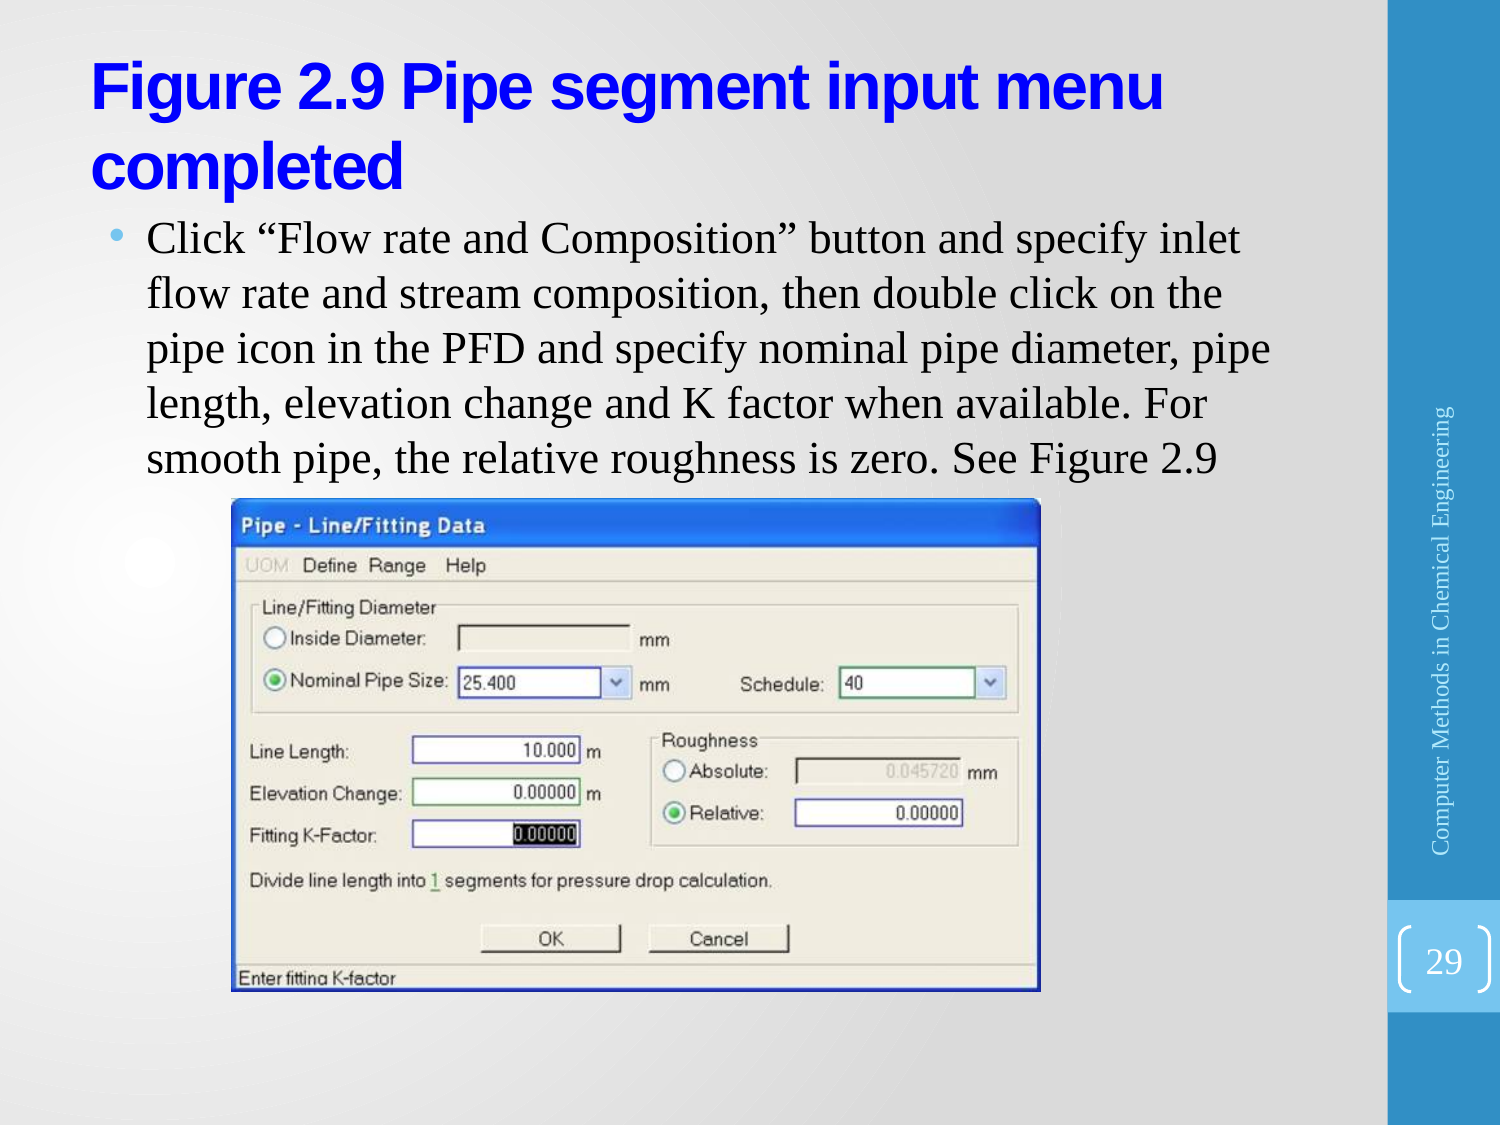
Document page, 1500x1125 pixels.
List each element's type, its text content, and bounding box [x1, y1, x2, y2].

picture [231, 498, 1041, 993]
list Click “Flow rate and Composition” button and specify inlet flow rate and stream composition, then double click on the pipe icon in the PFD and specify nominal pipe diameter, pipe length, elevation change and K factor when available. For smooth pipe, the relative roughness is zero. See Figure 2.9 [75, 200, 1325, 1068]
title Figure 2.9 Pipe segment input menu completed [75, 45, 1362, 200]
slide_number 29 [1397, 925, 1492, 994]
footer Computer Methods in Chemical Engineering [1408, 391, 1469, 889]
